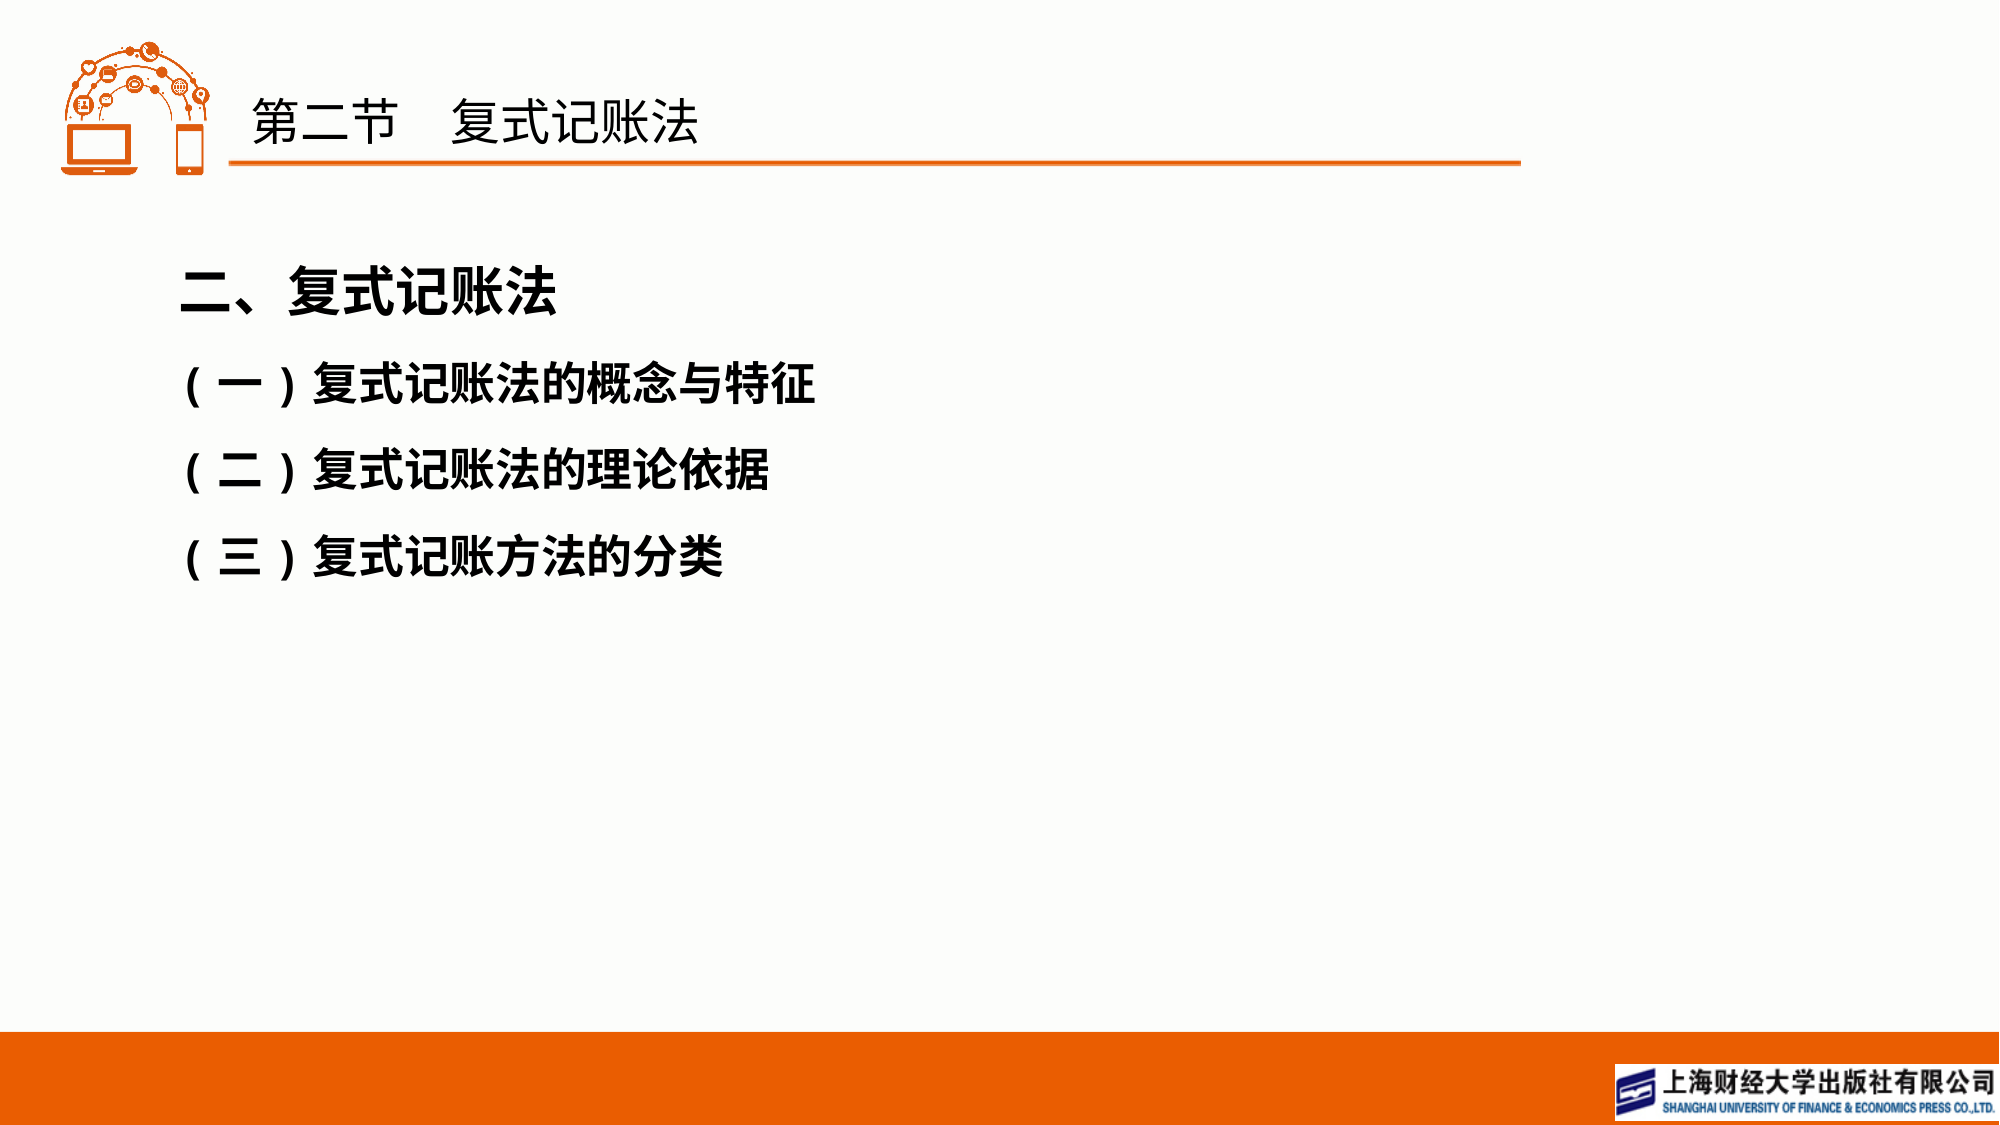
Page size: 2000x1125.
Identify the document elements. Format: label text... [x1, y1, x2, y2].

picture [0, 0, 2000, 1125]
list 二、复式记账法 (一)复式记账法的概念与特征 (二)复式记账法的理论依据 (三)复式记账方法的分类 [163, 227, 1844, 1049]
title 第二节 复式记账法 [235, 82, 1605, 189]
